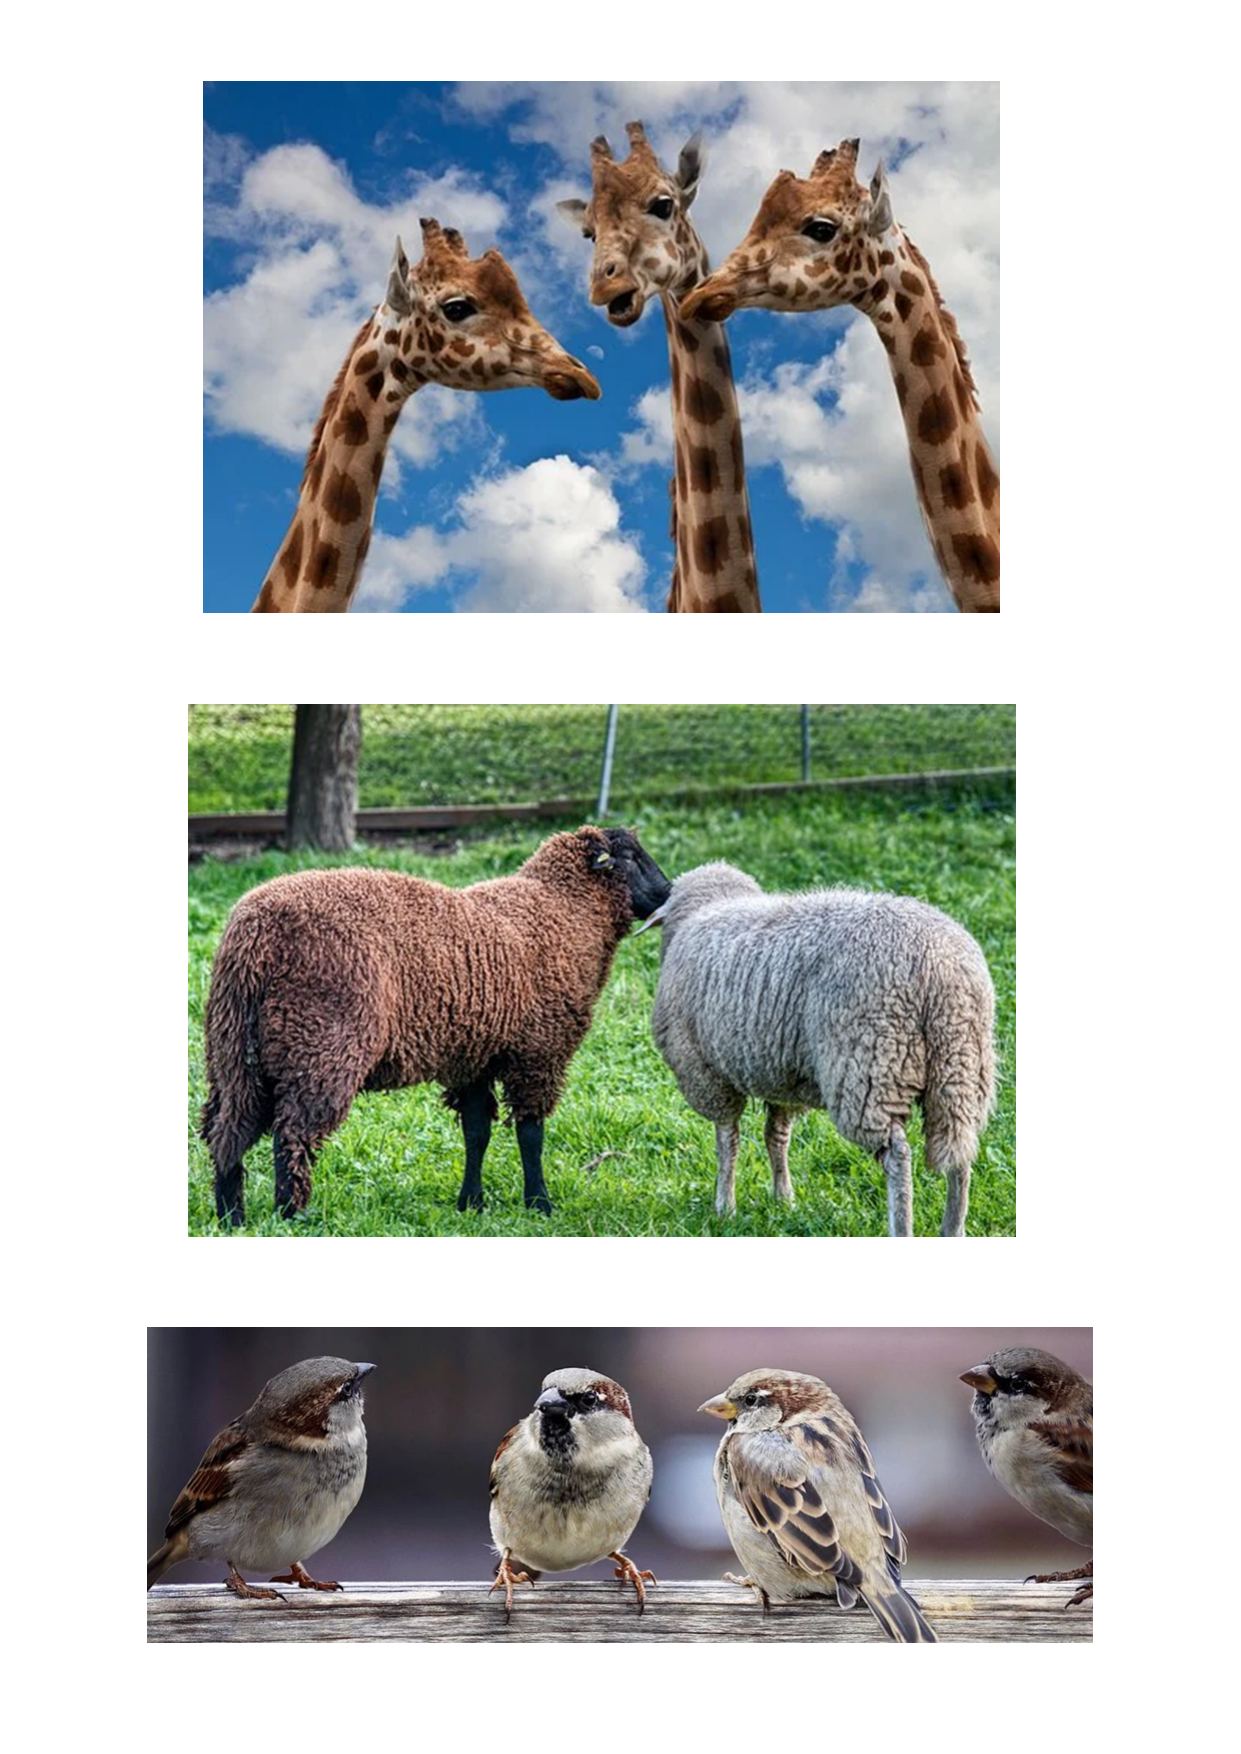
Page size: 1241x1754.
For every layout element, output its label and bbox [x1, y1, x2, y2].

picture [188, 704, 1016, 1237]
picture [147, 1327, 1093, 1643]
picture [203, 81, 1000, 613]
